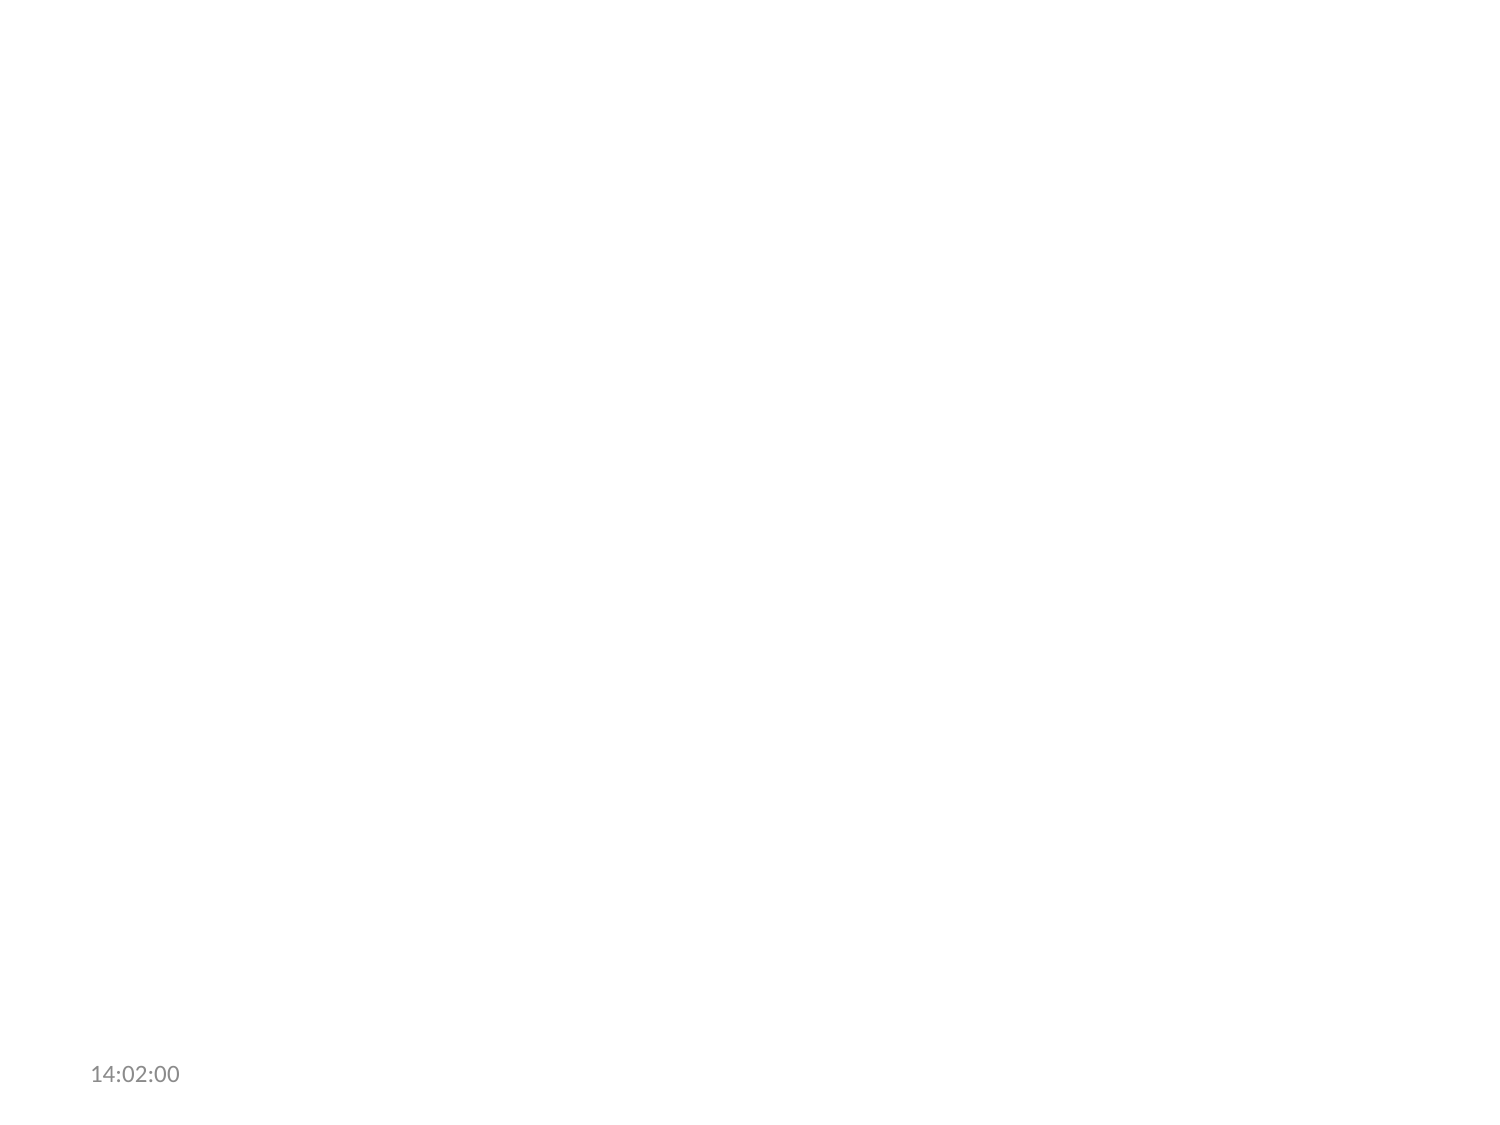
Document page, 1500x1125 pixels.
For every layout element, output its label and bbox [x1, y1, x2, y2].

slide_number [75, 1042, 425, 1103]
